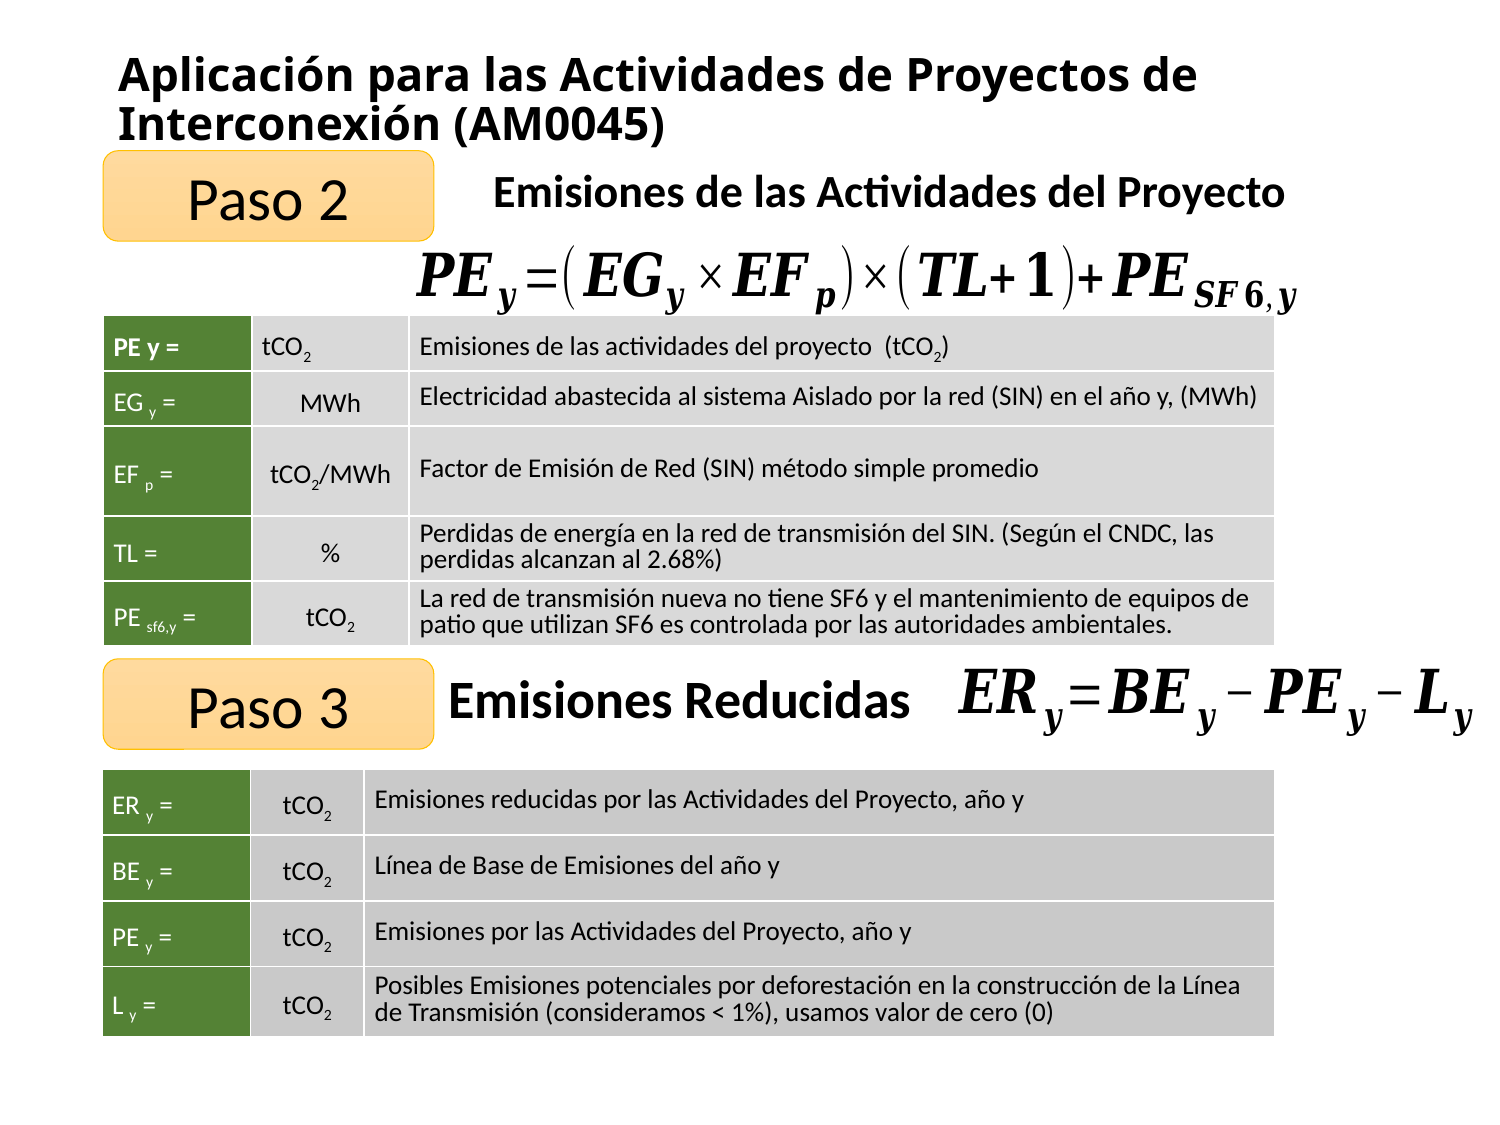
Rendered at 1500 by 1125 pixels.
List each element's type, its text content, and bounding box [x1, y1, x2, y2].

table_cell EF p = [104, 427, 251, 515]
table_cell Emisiones por las Actividades del Proyecto, año y [365, 902, 1274, 966]
table_cell tCO2 [253, 582, 408, 645]
title Aplicación para las Actividades de Proyectos de Interconexión (AM0045) [103, 76, 1397, 126]
table_header tCO2 [251, 770, 363, 834]
table_cell BE y = [103, 836, 250, 900]
table_cell La red de transmisión nueva no tiene SF6 y el mantenimiento de equipos de patio que utilizan SF6 es controlada por las autoridades ambientales. [410, 582, 1274, 645]
table_cell tCO2 [251, 836, 363, 900]
text_box Paso 2 [102, 150, 435, 242]
table_cell TL = [104, 517, 251, 580]
table_header tCO2 [253, 316, 408, 370]
table_cell PE sf6,y = [104, 582, 251, 645]
table_header PE y = [104, 316, 251, 370]
table_cell Factor de Emisión de Red (SIN) método simple promedio [410, 427, 1274, 515]
table_cell Electricidad abastecida al sistema Aislado por la red (SIN) en el año y, (MWh) [410, 372, 1274, 425]
text_box Paso 3 [102, 658, 435, 750]
table_cell PE y = [103, 902, 250, 966]
table_cell EG y = [104, 372, 251, 425]
text_box Emisiones de las Actividades del Proyecto [478, 154, 1354, 225]
table_cell Posibles Emisiones potenciales por deforestación en la construcción de la Línea de Transmisión (consideramos < 1%), usamos valor de cero (0) [365, 967, 1274, 1036]
table_cell tCO2/MWh [253, 427, 408, 515]
table_cell Perdidas de energía en la red de transmisión del SIN. (Según el CNDC, las perdidas alcanzan al 2.68%) [410, 517, 1274, 580]
table_cell tCO2 [251, 902, 363, 966]
table_cell % [253, 517, 408, 580]
table_cell MWh [253, 372, 408, 425]
table_cell L y = [103, 967, 250, 1036]
table_header ER y = [103, 770, 250, 834]
table_cell Línea de Base de Emisiones del año y [365, 836, 1274, 900]
table_header Emisiones de las actividades del proyecto (tCO2) [410, 316, 1274, 370]
table_header Emisiones reducidas por las Actividades del Proyecto, año y [365, 770, 1274, 834]
text_box Emisiones Reducidas [433, 656, 933, 737]
table_cell tCO2 [251, 967, 363, 1036]
